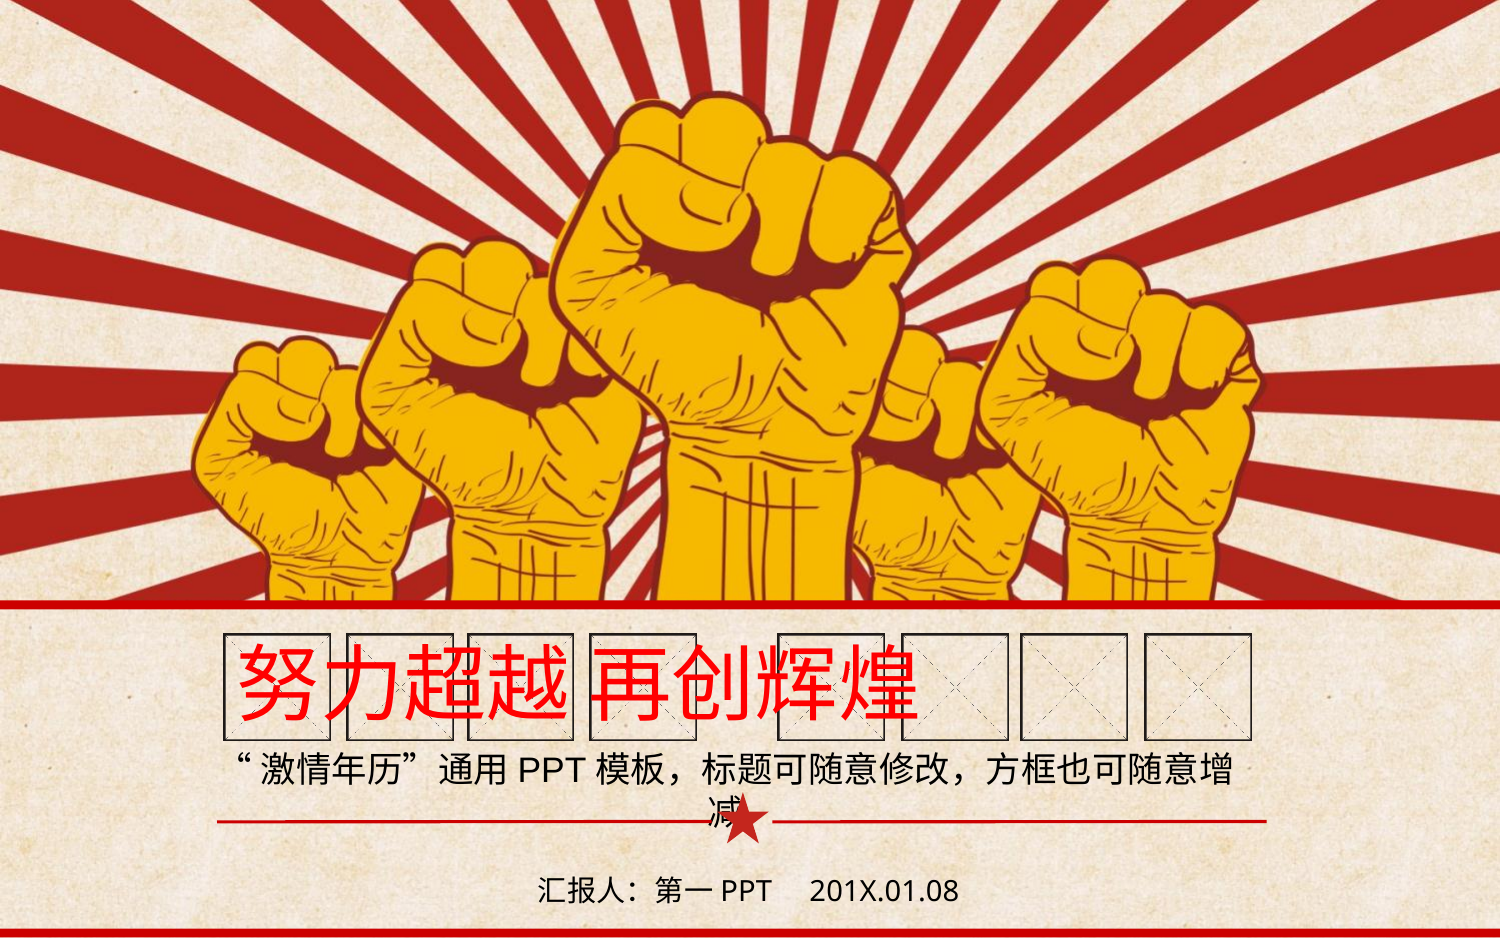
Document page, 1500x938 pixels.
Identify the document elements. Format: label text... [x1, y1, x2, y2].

text_box [0, 600, 1500, 610]
text_box [0, 928, 1500, 938]
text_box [217, 792, 1267, 844]
text_box 努力超越 再创辉煌 [222, 624, 1256, 739]
text_box “激情年历”通用PPT模板，标题可随意修改，方框也可随意增减 [190, 741, 1261, 838]
picture [0, 610, 1500, 928]
picture [0, 0, 1500, 600]
text_box 汇报人：第一PPT 201X.01.08 [479, 865, 1018, 927]
